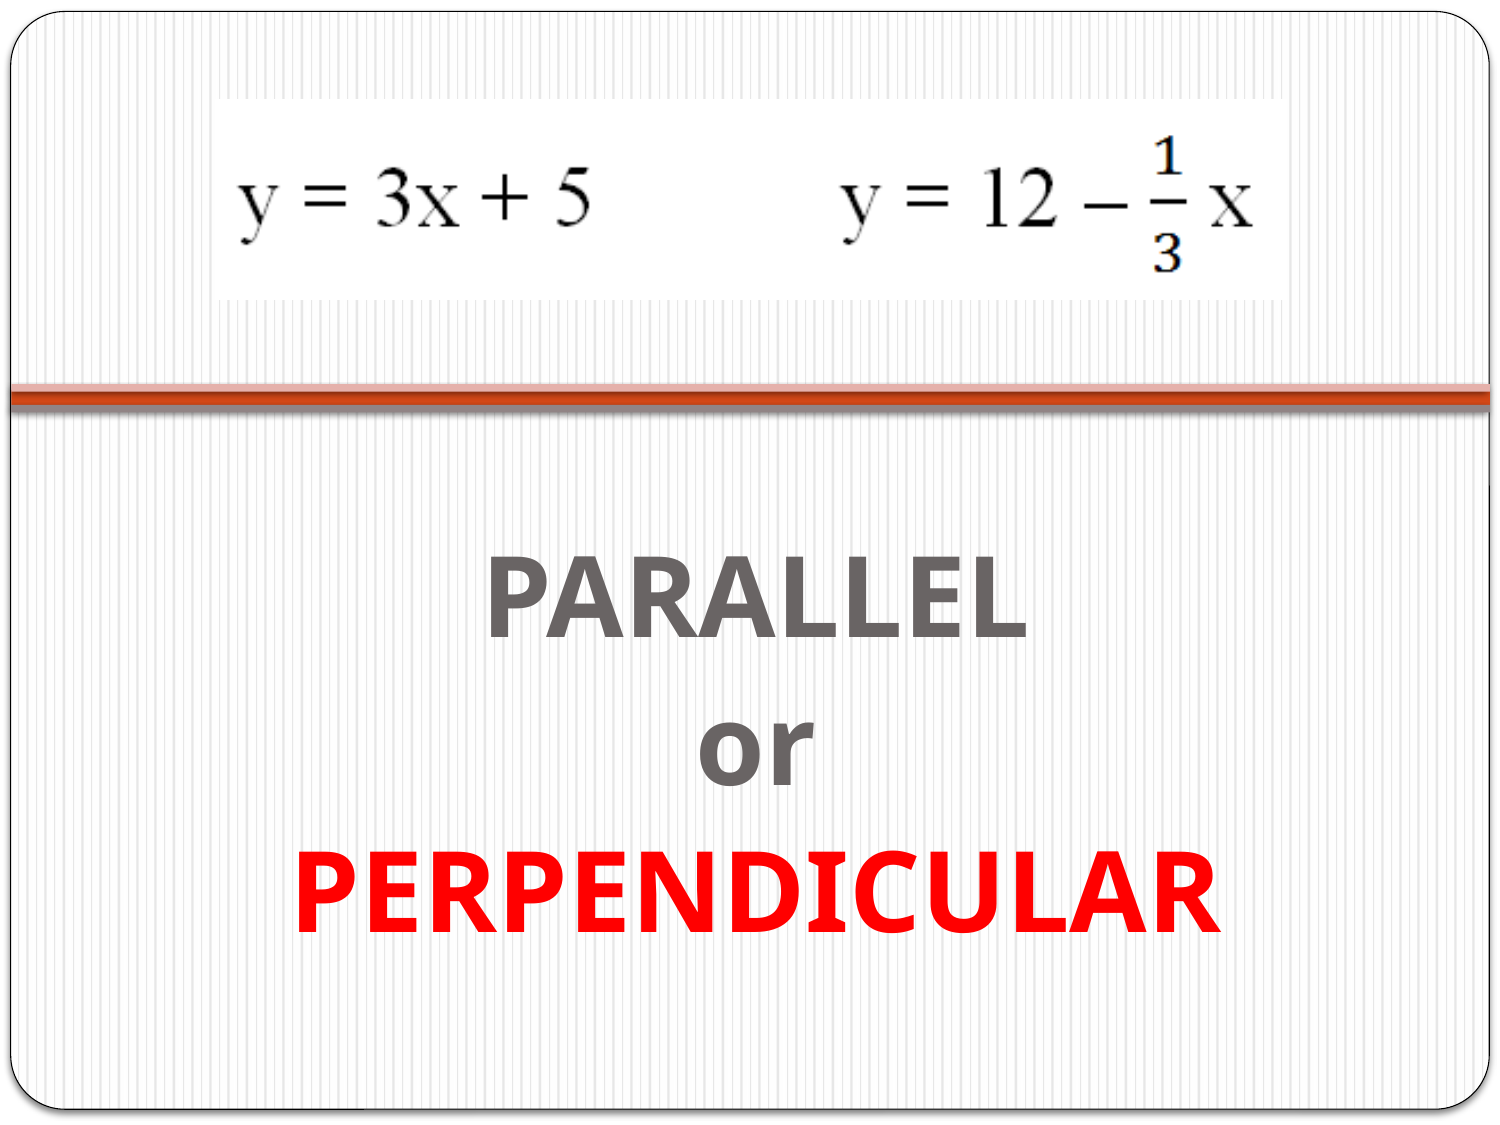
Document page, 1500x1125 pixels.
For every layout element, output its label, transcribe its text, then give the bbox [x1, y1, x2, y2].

list PARALLEL or PERPENDICULAR [118, 517, 1394, 975]
picture [214, 99, 1288, 301]
